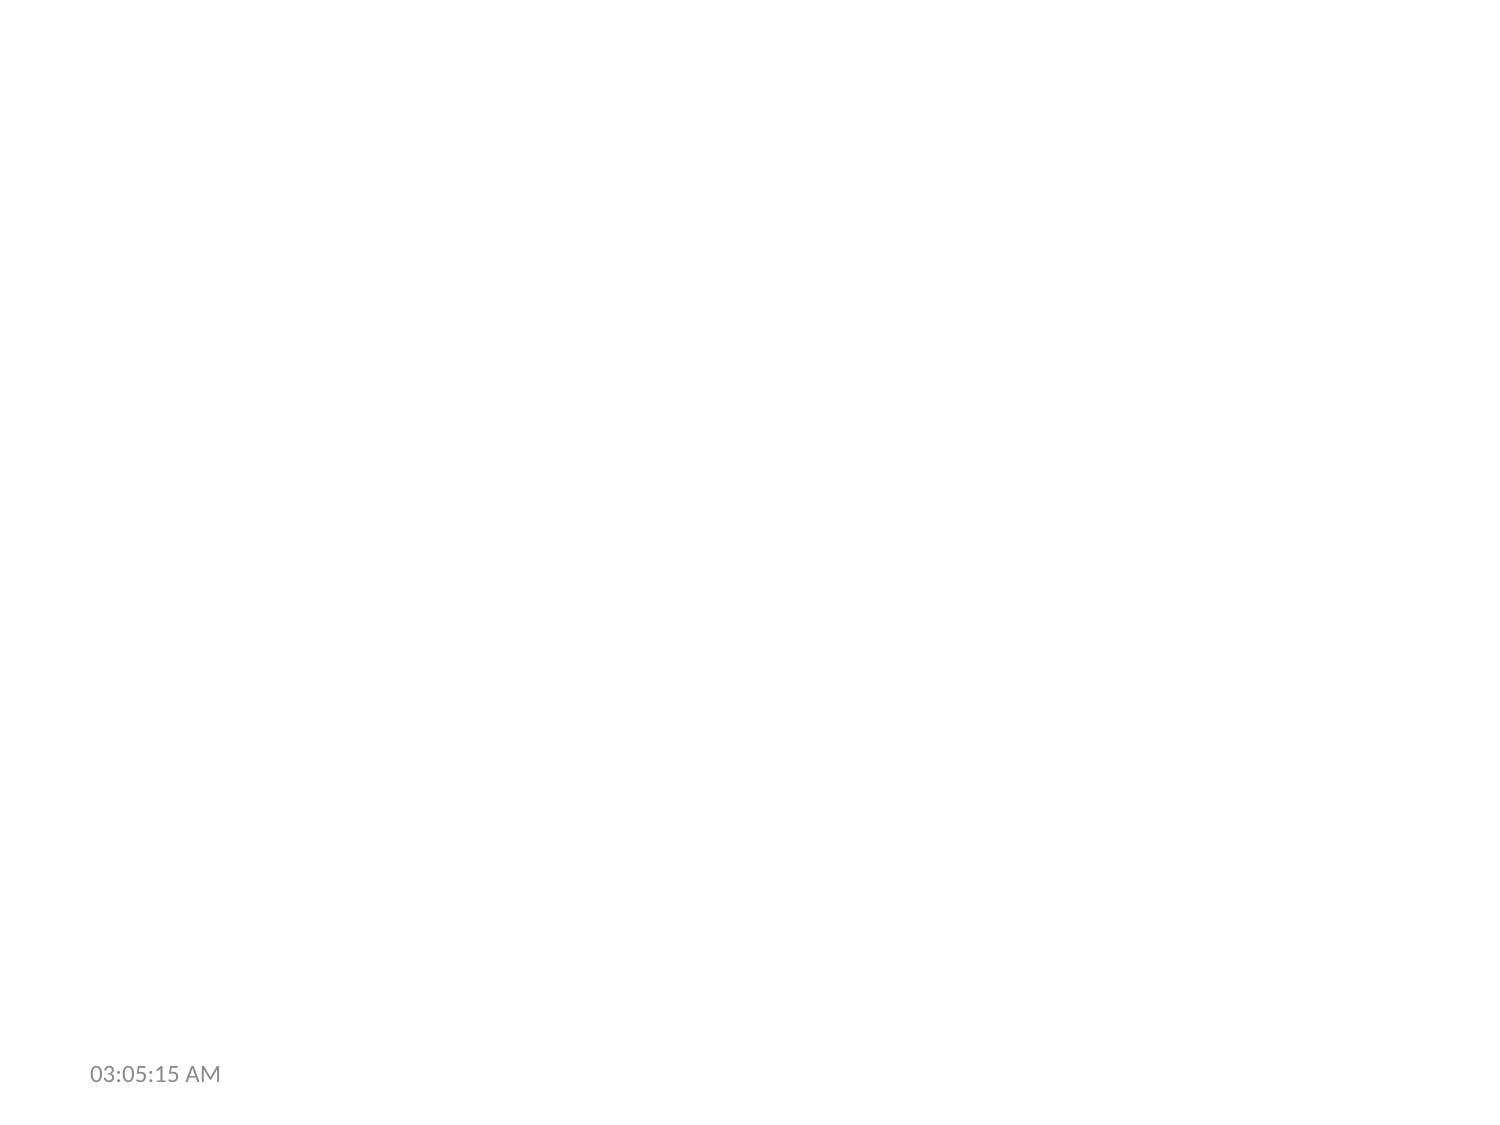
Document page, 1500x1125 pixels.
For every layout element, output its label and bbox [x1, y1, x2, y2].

slide_number [75, 1042, 425, 1103]
